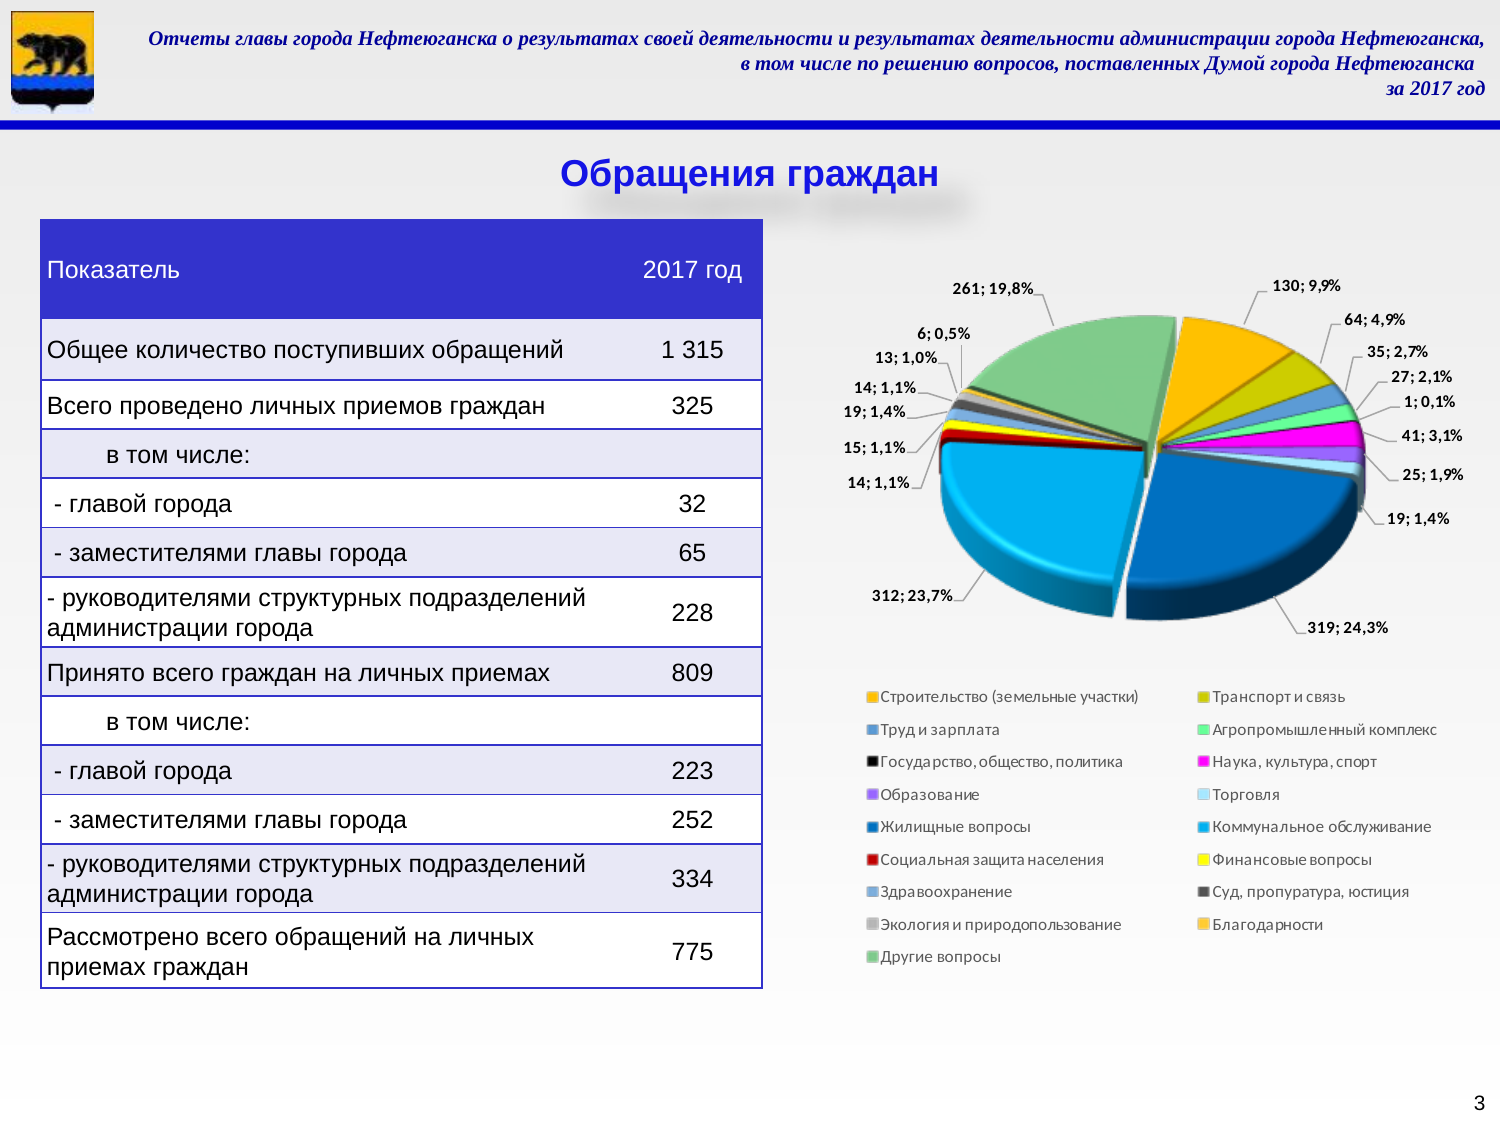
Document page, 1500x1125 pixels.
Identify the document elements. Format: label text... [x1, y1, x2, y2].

table_cell [623, 430, 761, 477]
table_cell в том числе: [42, 697, 623, 744]
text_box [768, 3, 1500, 1002]
table_cell - заместителями главы города [42, 795, 623, 843]
table_cell Принято всего граждан на личных приемах [42, 648, 623, 695]
table_header Показатель [42, 221, 623, 317]
text_box Обращения граждан [0, 143, 763, 206]
table_cell - заместителями главы города [42, 528, 623, 576]
table_header 2017 год [623, 221, 761, 317]
table_cell [623, 697, 761, 744]
table_cell 334 [623, 845, 761, 912]
table_cell 252 [623, 795, 761, 843]
table_cell - главой города [42, 479, 623, 527]
table_cell 1 315 [623, 319, 761, 379]
slide_number 3 [1150, 1082, 1500, 1125]
table_cell 775 [623, 913, 761, 987]
table_cell 809 [623, 648, 761, 695]
table_cell 65 [623, 528, 761, 576]
picture [11, 11, 94, 115]
table_cell 223 [623, 746, 761, 794]
table_cell Общее количество поступивших обращений [42, 319, 623, 379]
table_cell 325 [623, 381, 761, 428]
table_cell - руководителями структурных подразделений администрации города [42, 578, 623, 646]
table_cell 228 [623, 578, 761, 646]
table_cell Всего проведено личных приемов граждан [42, 381, 623, 428]
table_cell - руководителями структурных подразделений администрации города [42, 845, 623, 912]
table_cell Рассмотрено всего обращений на личных приемах граждан [42, 913, 623, 987]
table_cell 32 [623, 479, 761, 527]
text_box Отчеты главы города Нефтеюганска о результатах своей деятельности и результатах деятельности администрации города Нефтеюганска, в том числе по решению вопросов, поставленных Думой города Нефтеюганска за 2017 год [128, 17, 763, 108]
table_cell в том числе: [42, 430, 623, 477]
table_cell - главой города [42, 746, 623, 794]
